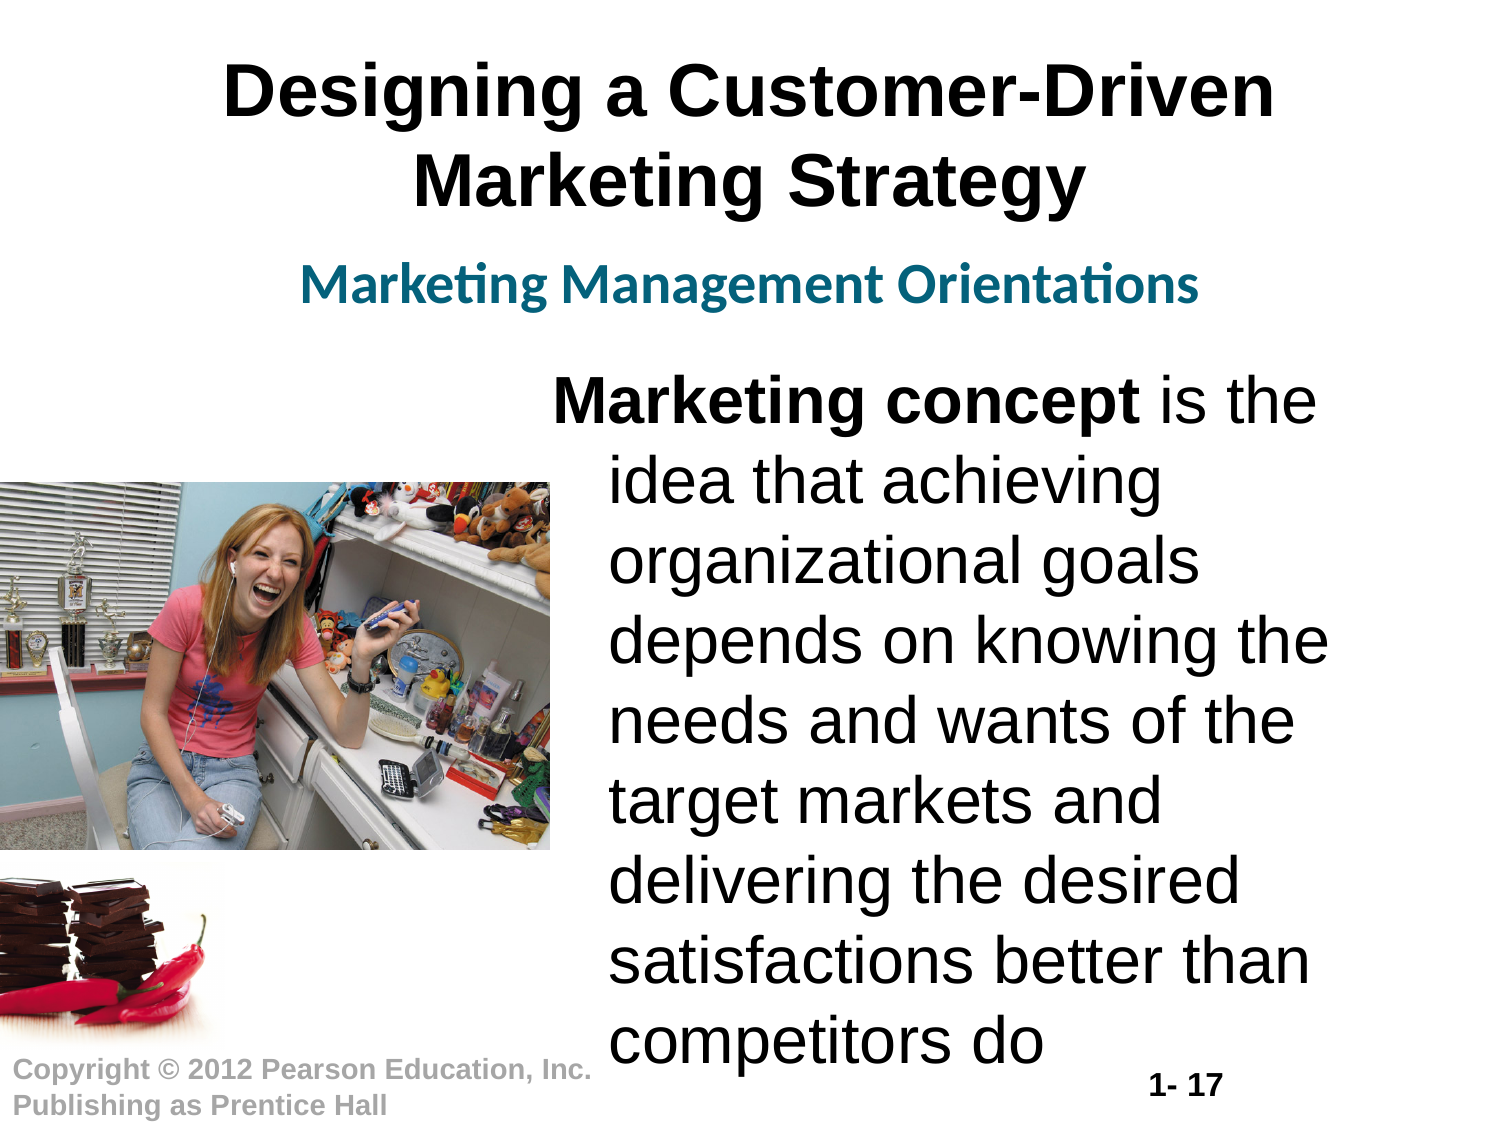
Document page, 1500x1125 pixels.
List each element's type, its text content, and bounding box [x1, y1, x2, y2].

picture [0, 862, 225, 1050]
text_box Marketing concept is the idea that achieving organizational goals depends on knowing the needs and wants of the target markets and delivering the desired satisfactions better than competitors do [537, 349, 1400, 1025]
list Marketing Management Orientations [0, 237, 1500, 301]
title Designing a Customer-Driven Marketing Strategy [112, 37, 1388, 226]
picture [0, 482, 551, 851]
